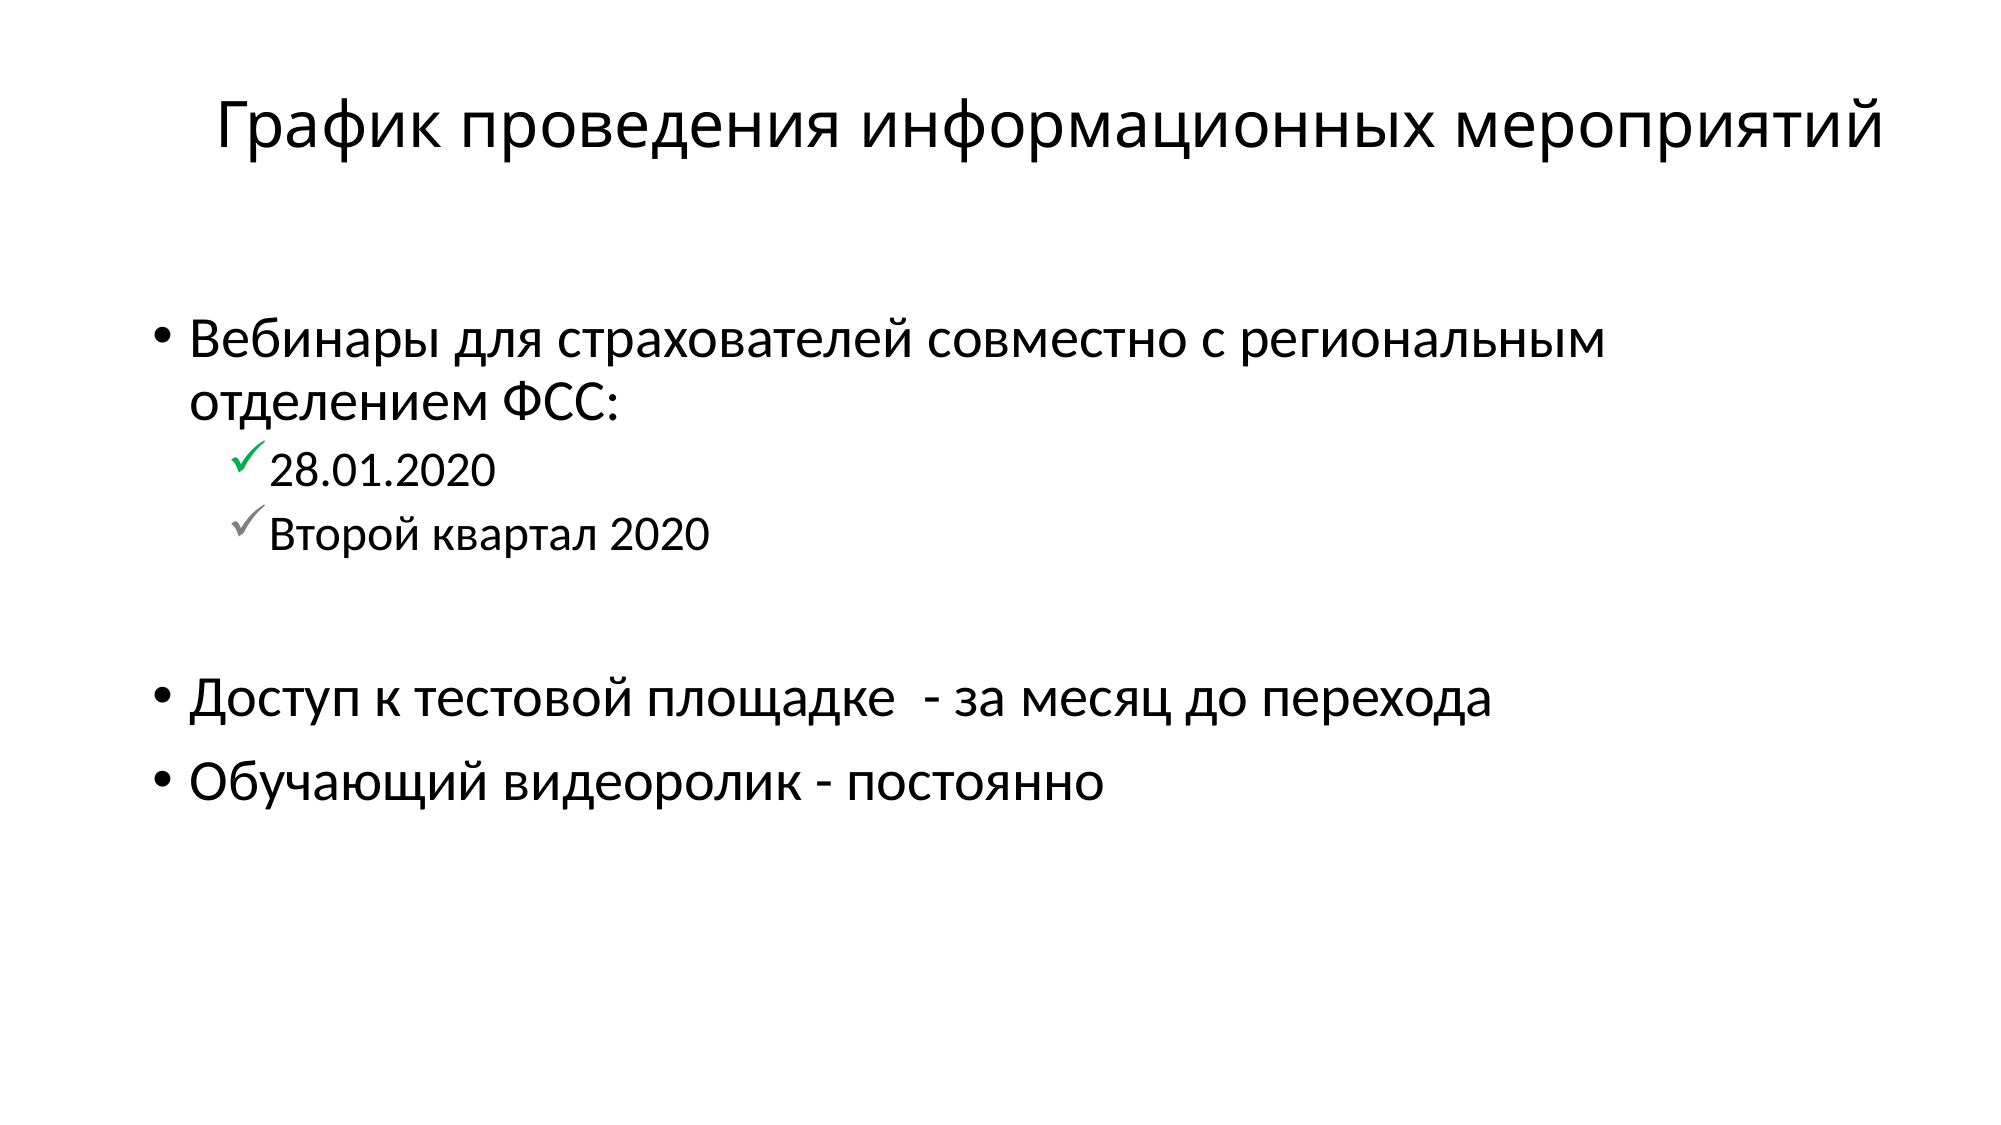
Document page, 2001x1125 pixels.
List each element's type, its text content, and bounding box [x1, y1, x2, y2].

list Вебинары для страхователей совместно с региональным отделением ФСС: 28.01.2020 Второй квартал 2020 Доступ к тестовой площадке - за месяц до перехода Обучающий видеоролик - постоянно [137, 299, 1863, 1014]
title График проведения информационных мероприятий [200, 61, 1917, 191]
